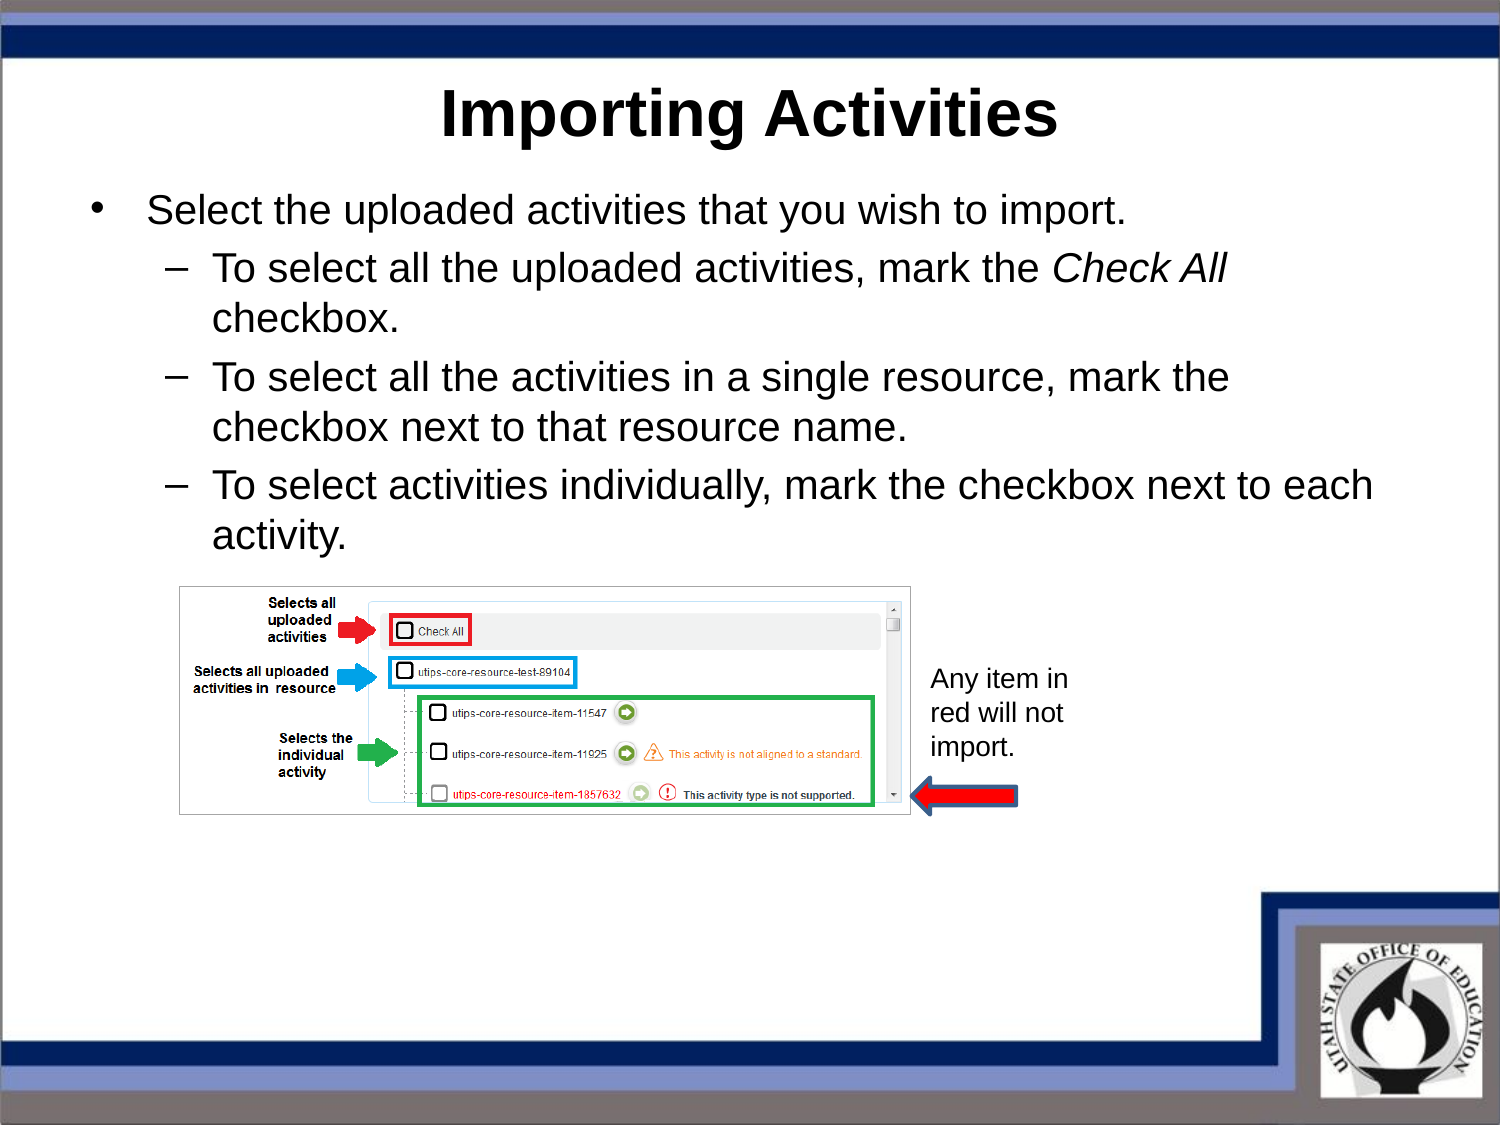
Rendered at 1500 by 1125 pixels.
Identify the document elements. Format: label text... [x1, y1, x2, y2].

text_box [915, 775, 1019, 817]
list Select the uploaded activities that you wish to import. To select all the uploaded activities, mark the Check All checkbox. To select all the activities in a single resource, mark the checkbox next to that resource name. To select activities individually, mark the checkbox next to each activity. [75, 174, 1425, 888]
picture [0, 0, 1500, 1125]
text_box Any item in red will not import. [915, 653, 1115, 770]
title Importing Activities [75, 45, 1425, 174]
